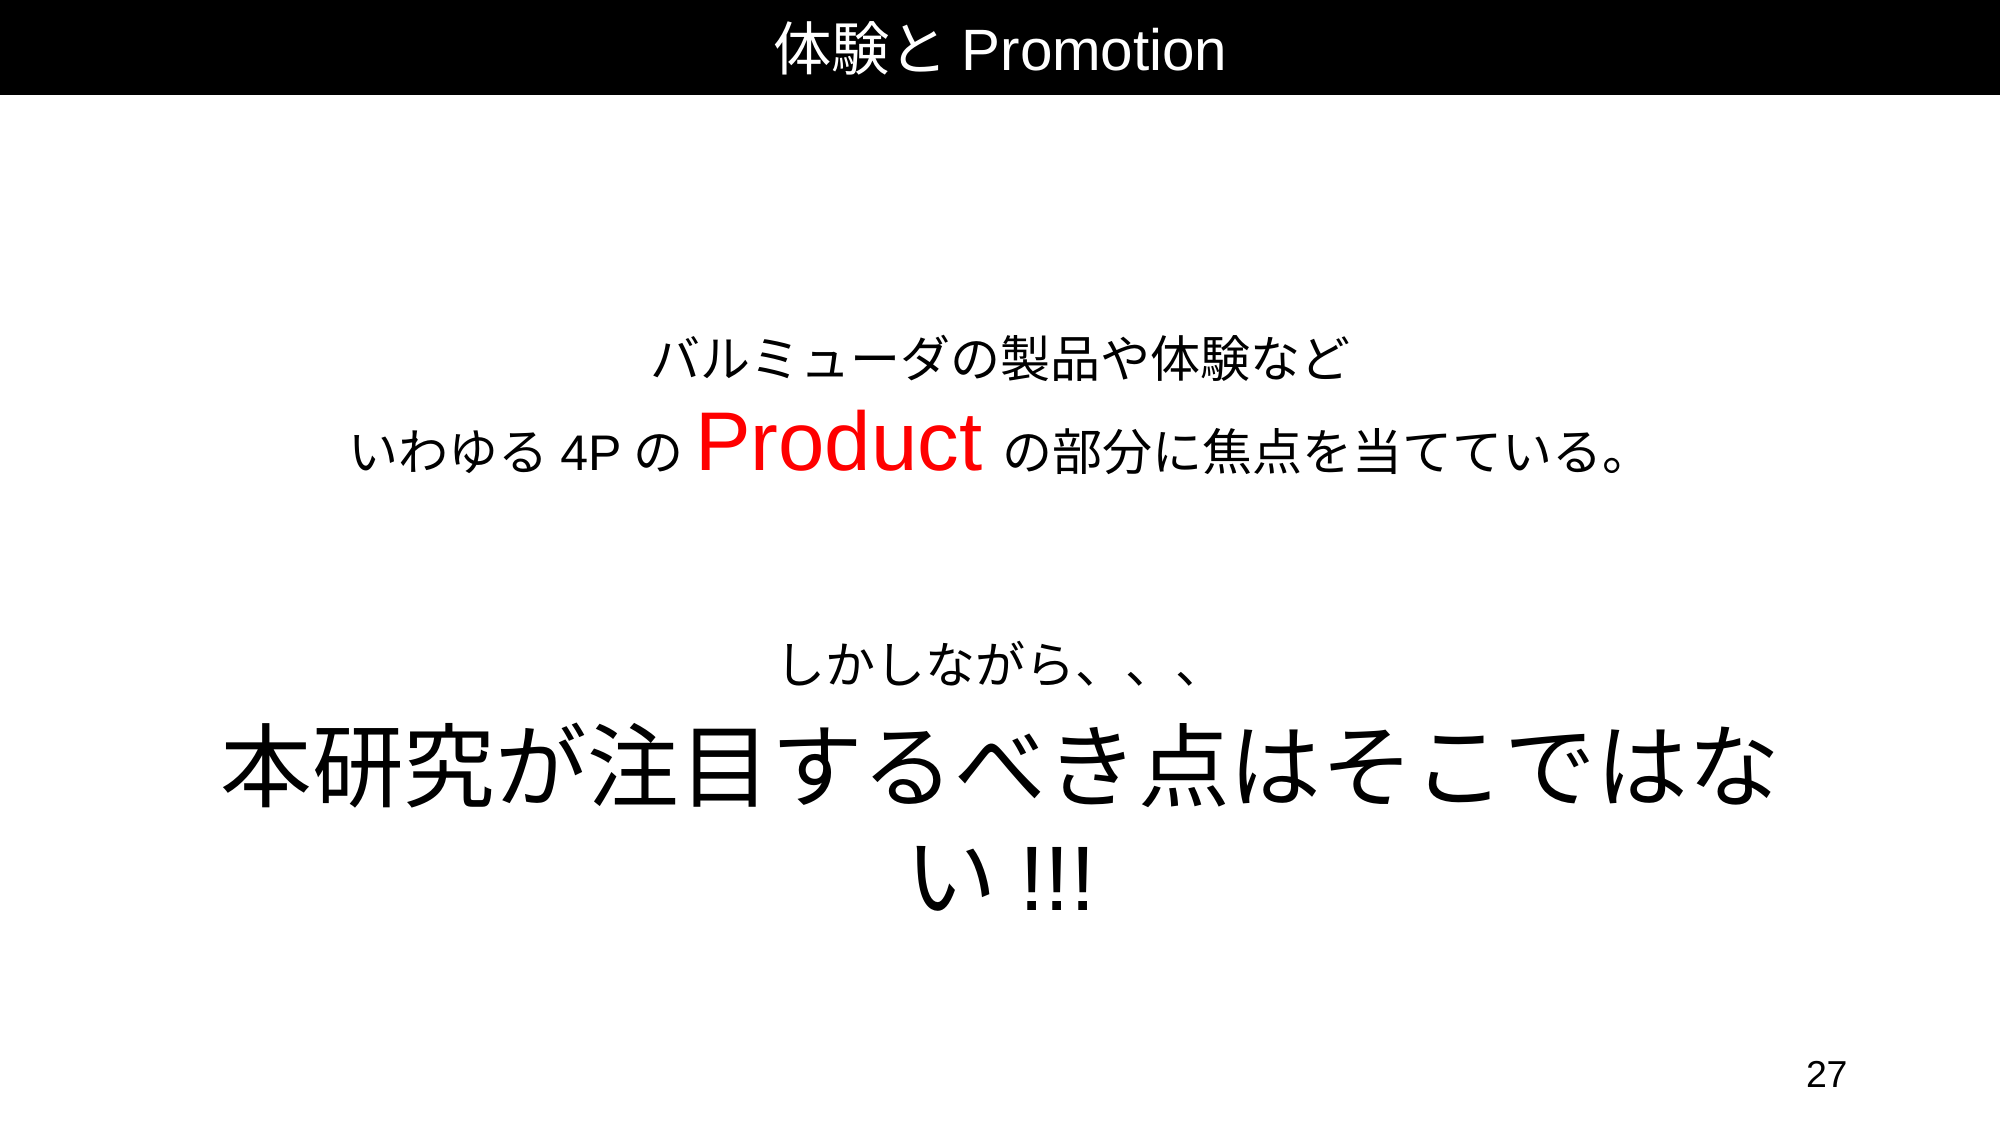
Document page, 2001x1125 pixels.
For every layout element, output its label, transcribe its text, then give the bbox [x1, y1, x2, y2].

text_box バルミューダの製品や体験など いわゆる4PのProductの部分に焦点を当てている。 [333, 320, 1668, 495]
text_box しかしながら、、、 [760, 625, 1241, 701]
text_box 体験とPromotion [0, 0, 2000, 95]
slide_number 27 [1412, 1042, 1863, 1103]
text_box 本研究が注目するべき点はそこではない!!! [117, 701, 1884, 937]
